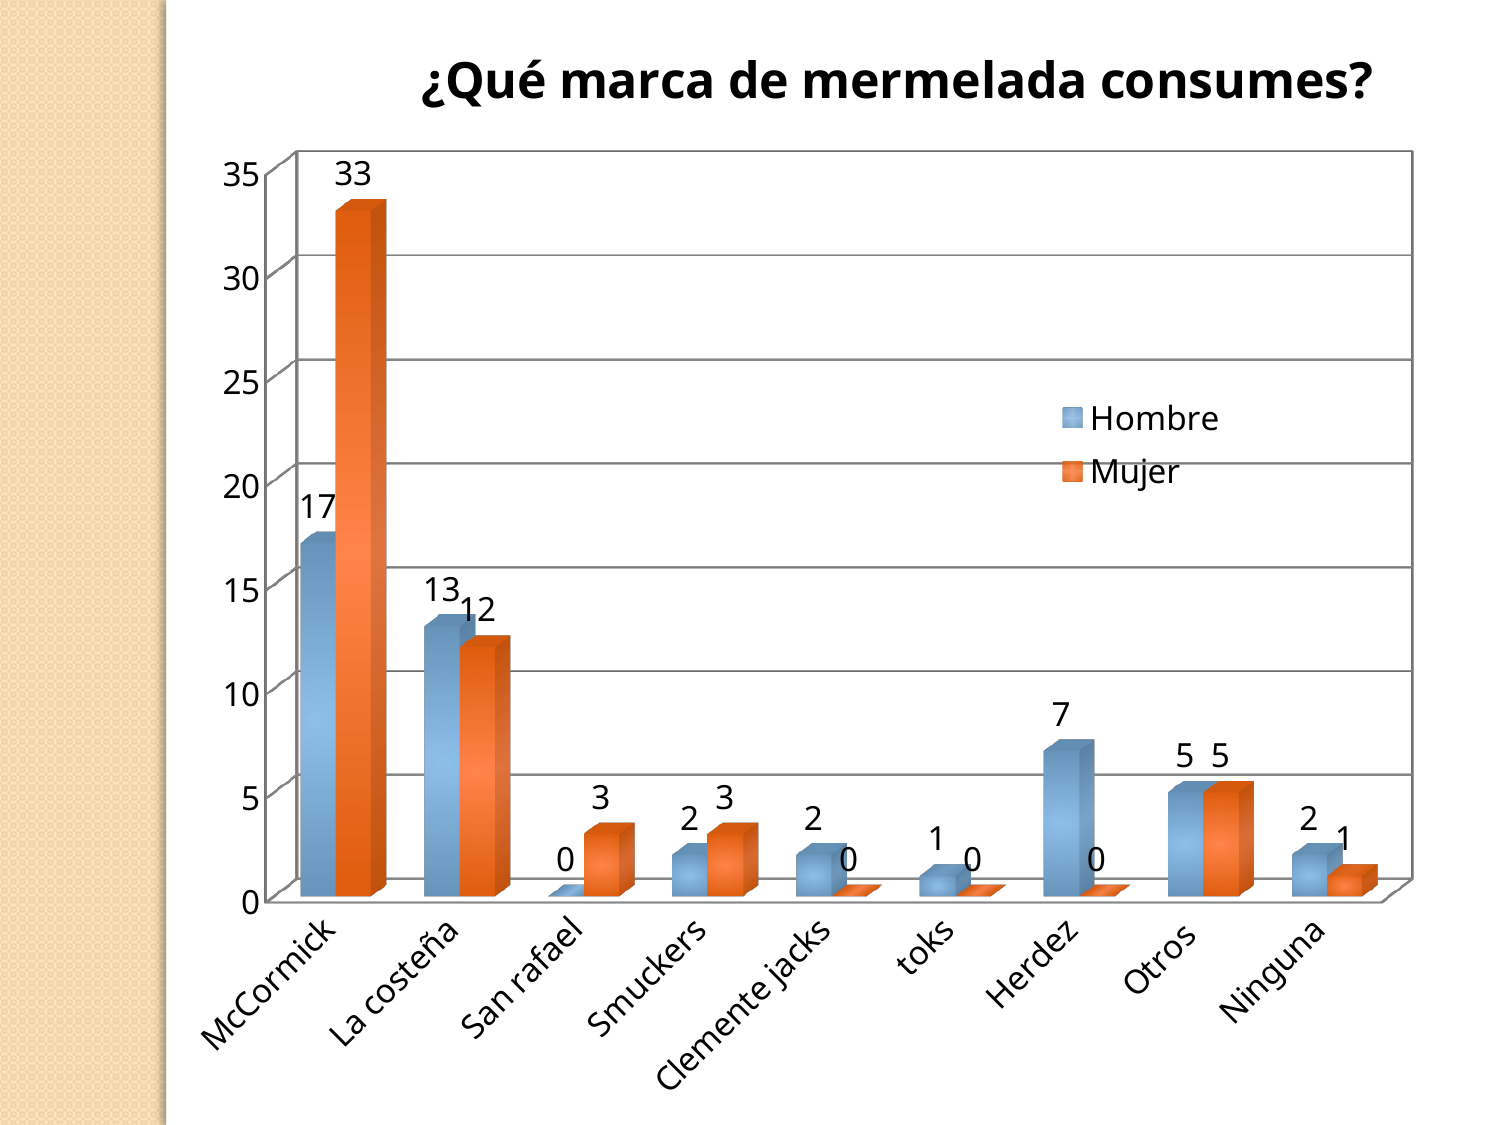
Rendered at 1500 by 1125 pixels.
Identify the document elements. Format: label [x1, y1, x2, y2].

chart [159, 0, 1500, 1125]
